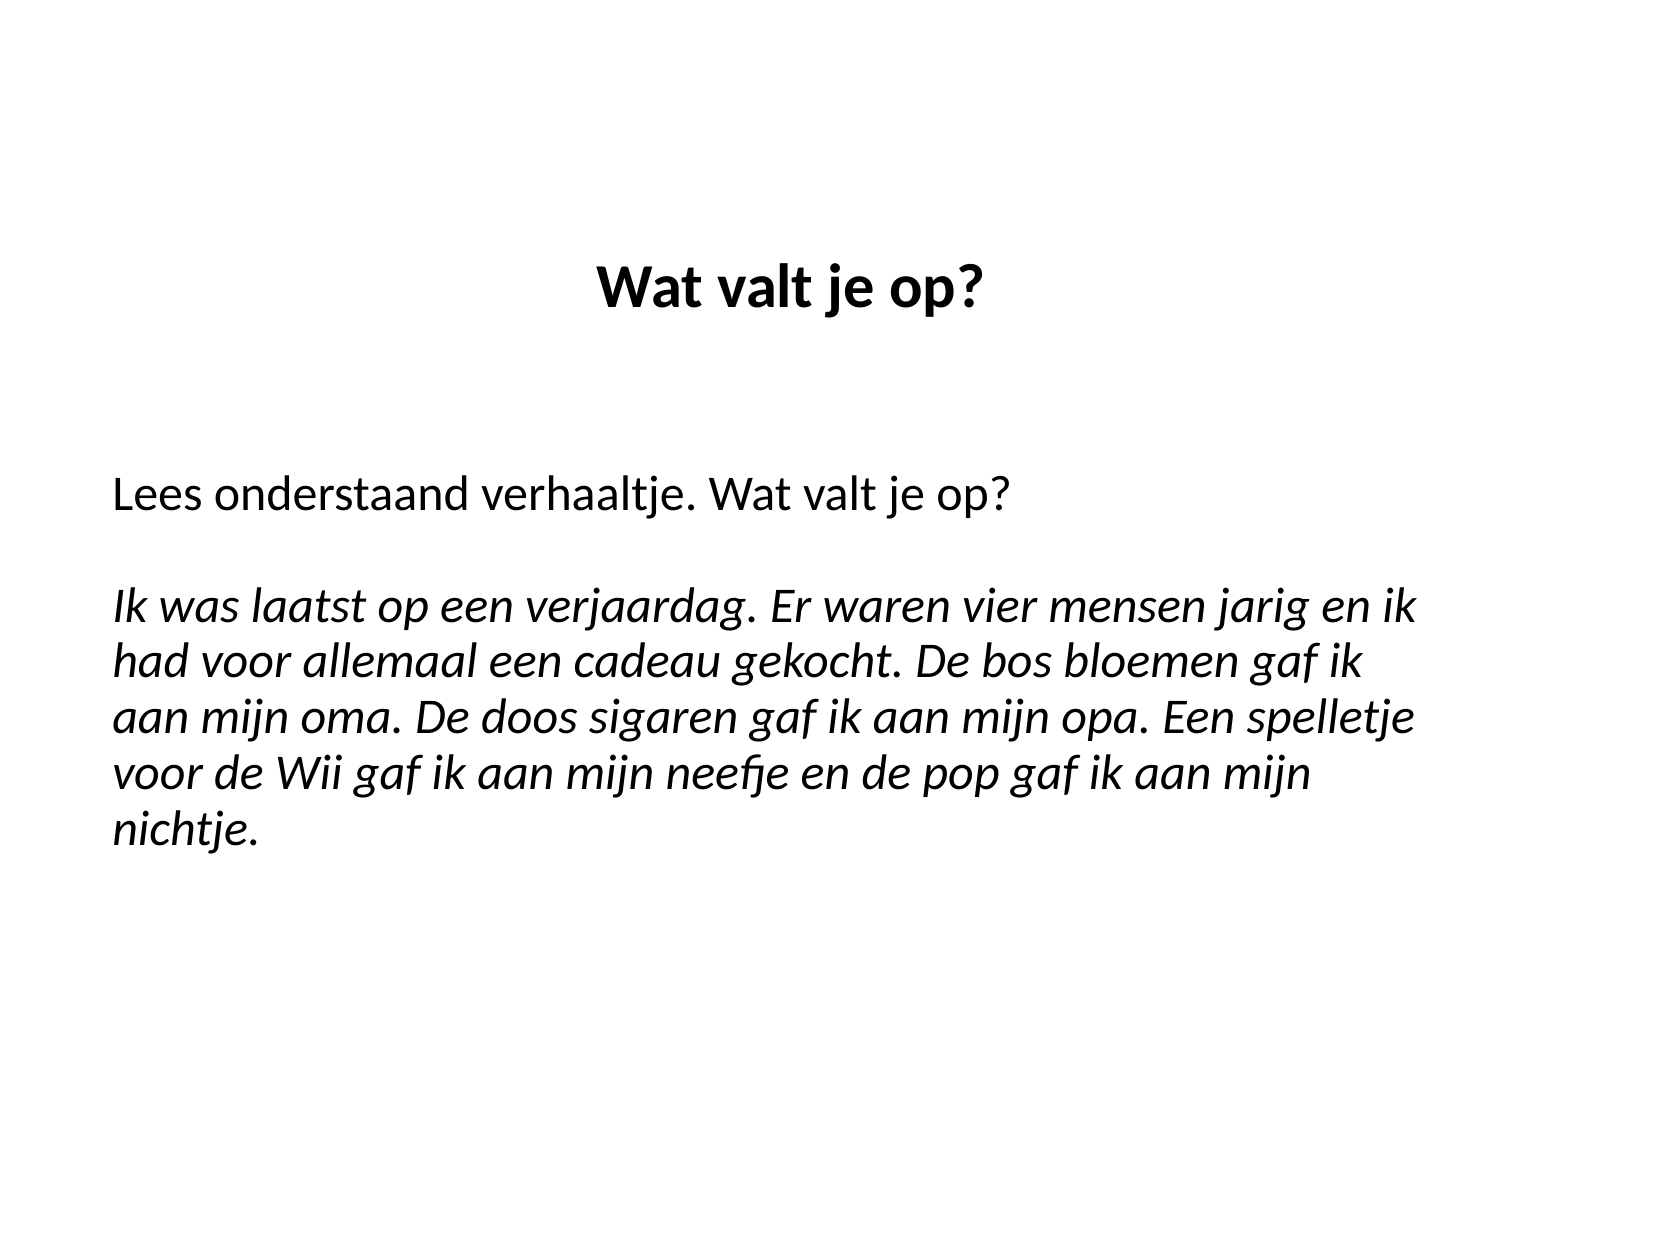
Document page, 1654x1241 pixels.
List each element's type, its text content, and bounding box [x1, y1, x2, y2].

title Wat valt je op? [47, 183, 1536, 391]
list Lees onderstaand verhaaltje. Wat valt je op? Ik was laatst op een verjaardag. Er waren vier mensen jarig en ik had voor allemaal een cadeau gekocht. De bos bloemen gaf ik aan mijn oma. De doos sigaren gaf ik aan mijn opa. Een spelletje voor de Wii gaf ik aan mijn neefje en de pop gaf ik aan mijn nichtje. [94, 277, 1455, 997]
